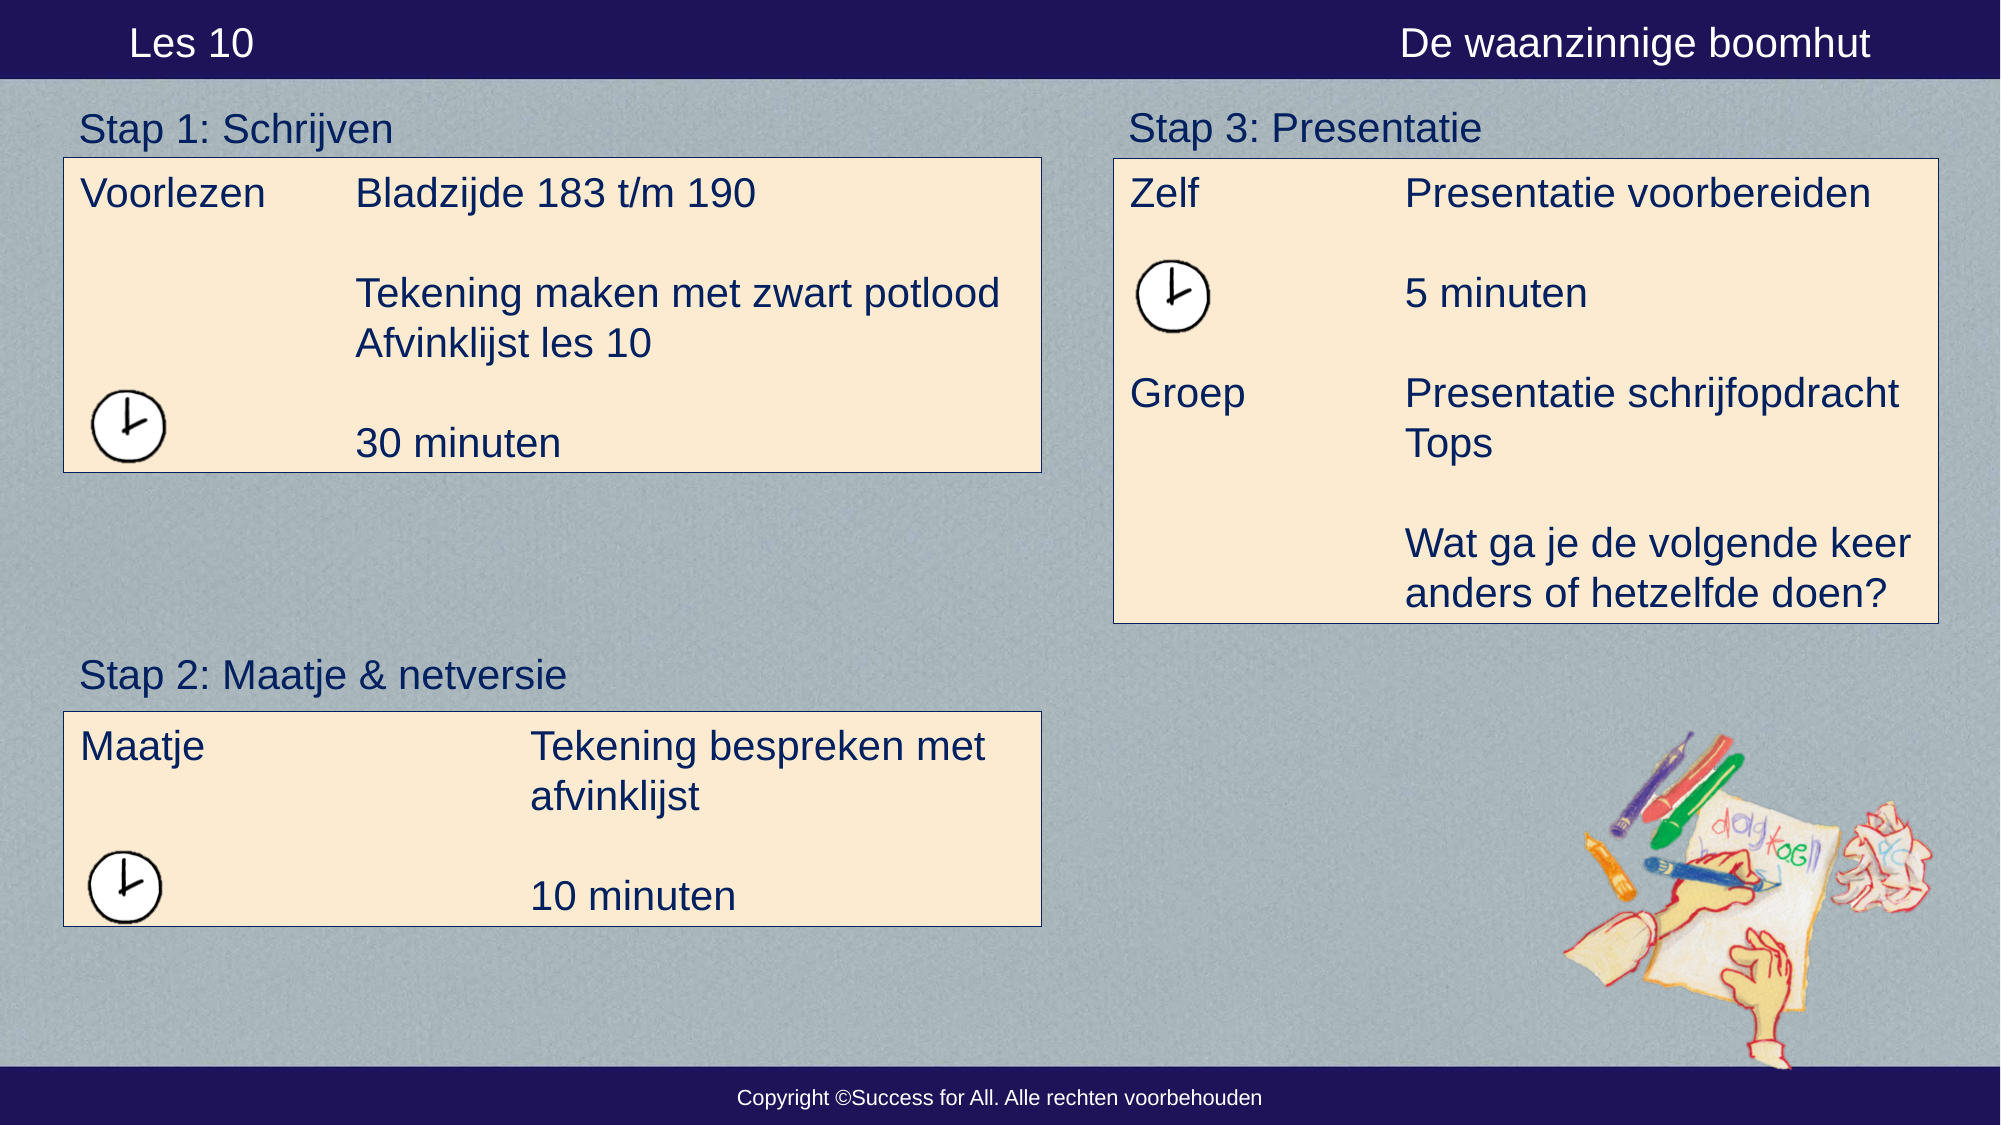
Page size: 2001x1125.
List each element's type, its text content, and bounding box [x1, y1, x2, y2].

text_box Voorlezen Bladzijde 183 t/m 190 Tekening maken met zwart potlood Afvinklijst les 10 30 minuten [63, 157, 1042, 473]
text_box Zelf Presentatie voorbereiden 5 minuten Groep Presentatie schrijfopdracht Tops Wat ga je de volgende keer anders of hetzelfde doen? [1113, 158, 1939, 624]
text_box De waanzinnige boomhut [999, 8, 1886, 73]
text_box Stap 1: Schrijven [63, 94, 856, 157]
text_box Maatje Tekening bespreken met afvinklijst 10 minuten [63, 711, 1042, 927]
text_box Copyright ©Success for All. Alle rechten voorbehouden [0, 1076, 2000, 1125]
picture [0, 0, 2001, 1125]
text_box Stap 3: Presentatie [1113, 93, 1581, 158]
text_box Stap 2: Maatje & netversie [63, 640, 646, 706]
text_box Les 10 [114, 8, 354, 73]
